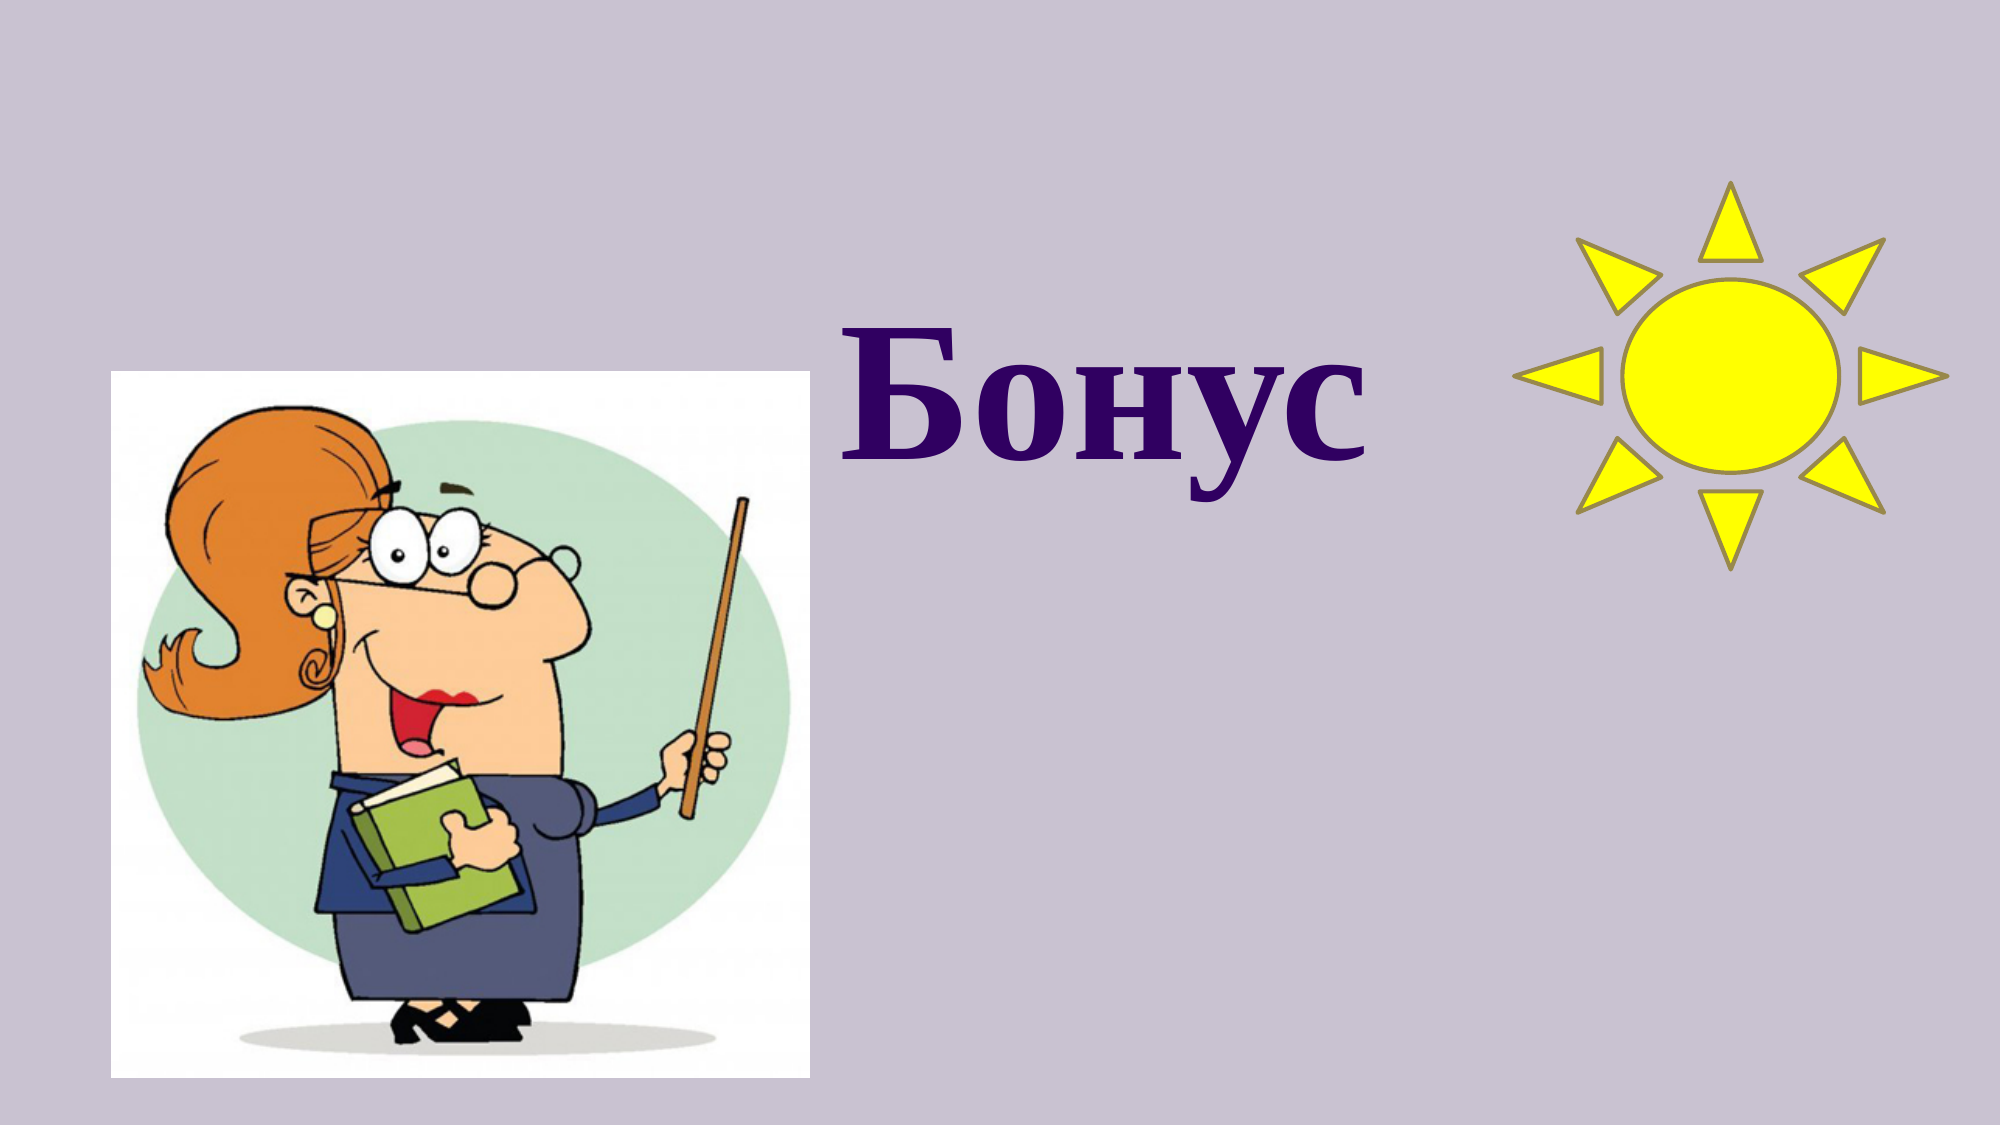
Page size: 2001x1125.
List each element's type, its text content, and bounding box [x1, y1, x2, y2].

text_box [1857, 346, 1950, 406]
text_box [1575, 237, 1664, 317]
picture [111, 371, 811, 1078]
text_box [1798, 237, 1886, 317]
text_box [1697, 180, 1764, 263]
text_box [1697, 489, 1764, 572]
text_box [1575, 435, 1664, 515]
text_box [1511, 346, 1604, 406]
text_box Бонус [476, 251, 1783, 507]
text_box [1620, 277, 1842, 475]
text_box [1798, 435, 1886, 515]
